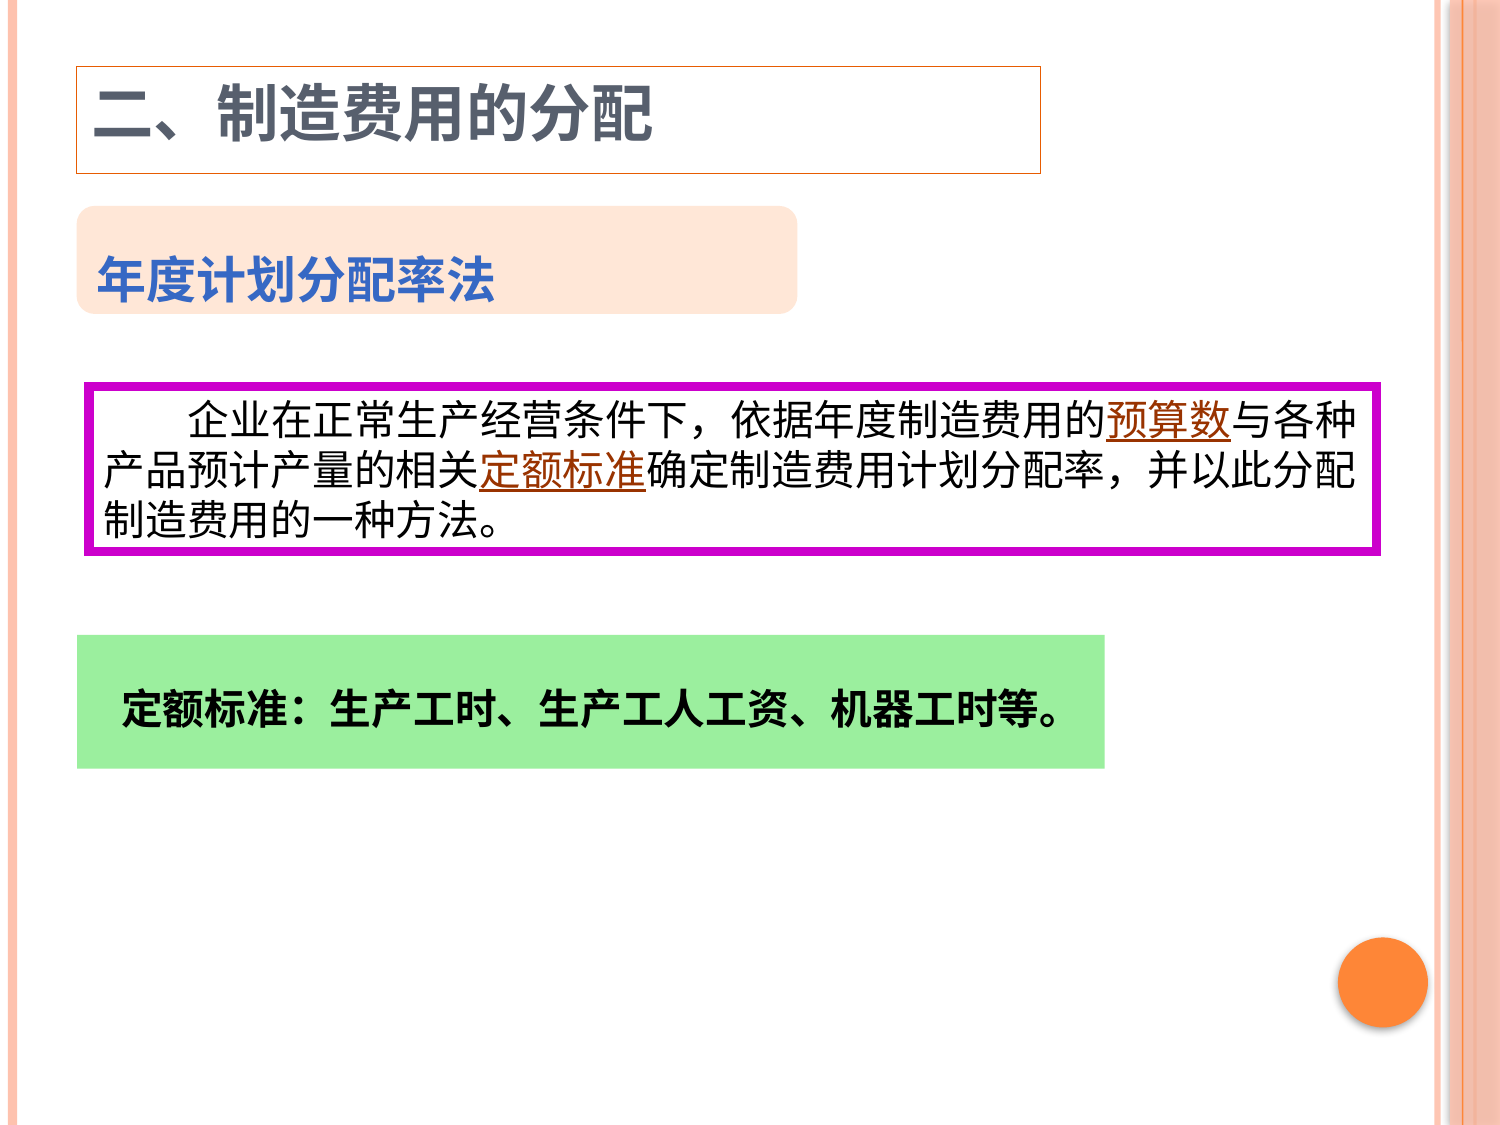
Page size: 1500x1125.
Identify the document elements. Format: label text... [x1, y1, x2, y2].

text_box 定额标准：生产工时、生产工人工资、机器工时等。 [77, 634, 1105, 769]
text_box 企业在正常生产经营条件下，依据年度制造费用的预算数与各种产品预计产量的相关定额标准确定制造费用计划分配率，并以此分配制造费用的一种方法。 [88, 386, 1377, 552]
text_box 二、制造费用的分配 [76, 66, 1041, 174]
text_box 年度计划分配率法 [76, 205, 798, 314]
